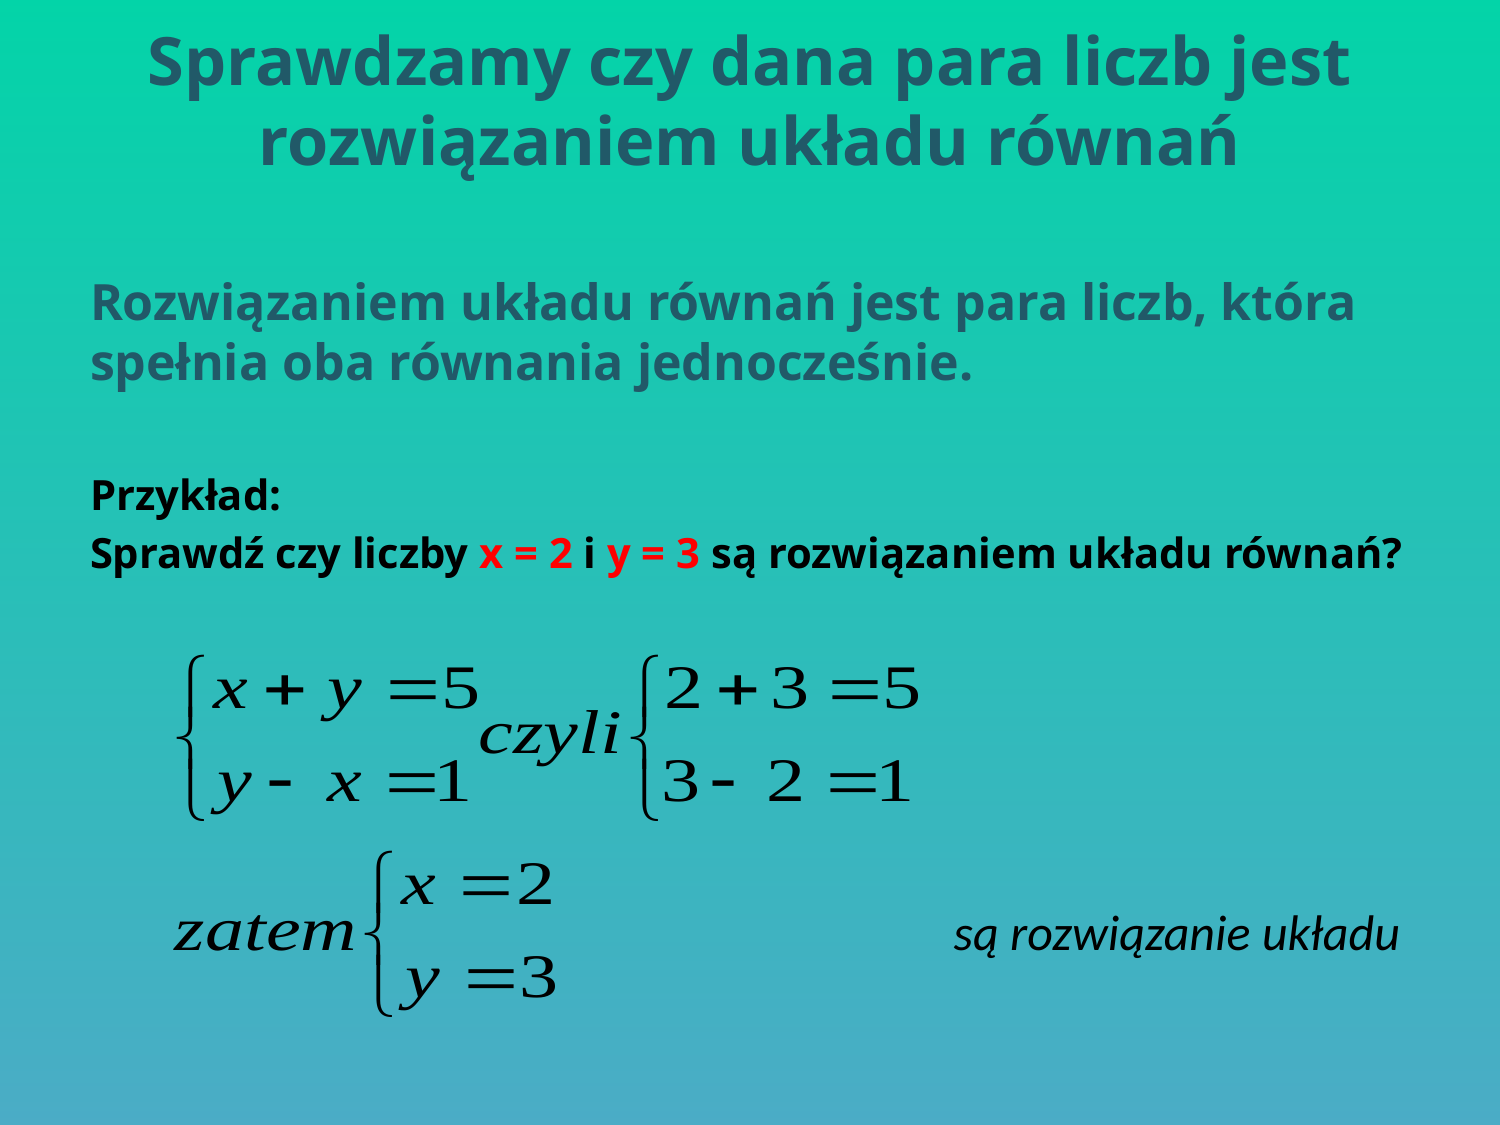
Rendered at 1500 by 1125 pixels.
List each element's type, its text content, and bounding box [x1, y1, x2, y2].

title Sprawdzamy czy dana para liczb jest rozwiązaniem układu równań [75, 45, 1425, 233]
list Rozwiązaniem układu równań jest para liczb, która spełnia oba równania jednocześnie. Przykład: Sprawdź czy liczby x = 2 i y = 3 są rozwiązaniem układu równań? [75, 262, 1425, 1005]
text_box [159, 644, 935, 1028]
text_box są rozwiązanie układu [939, 893, 1424, 968]
